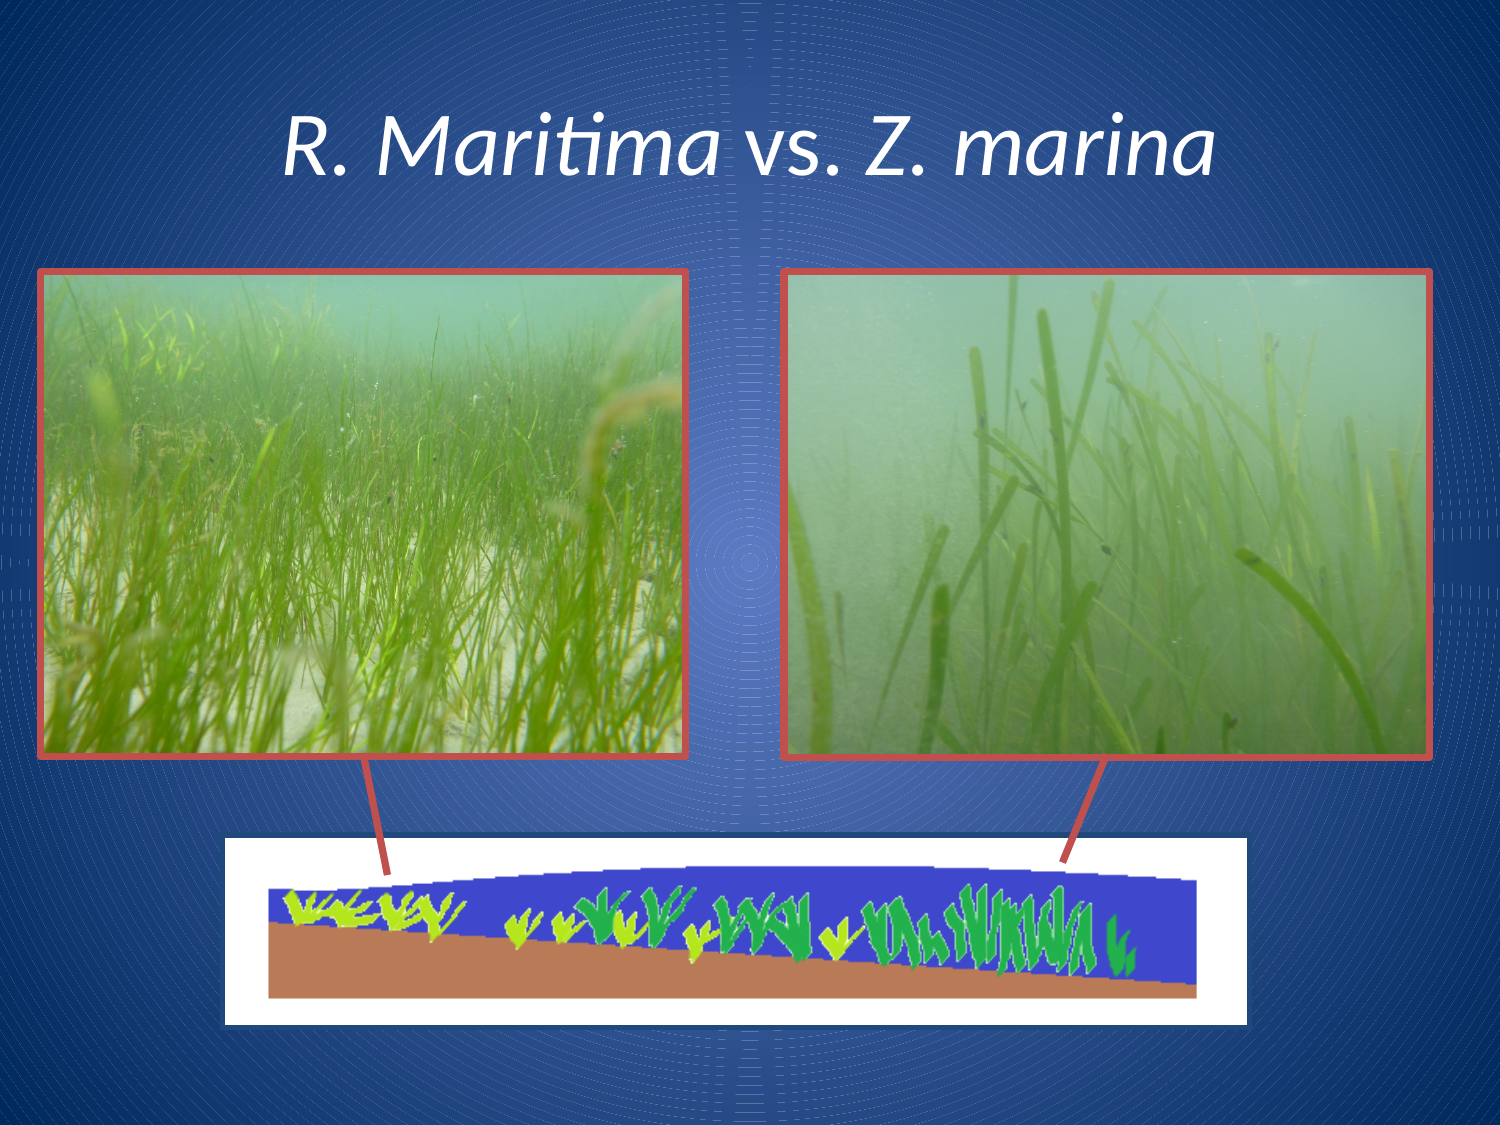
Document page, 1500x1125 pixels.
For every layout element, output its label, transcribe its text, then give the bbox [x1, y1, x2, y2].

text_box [1062, 753, 1107, 863]
picture [787, 274, 1427, 755]
picture [224, 837, 1248, 1026]
title R. Maritima vs. Z. marina [75, 45, 1425, 233]
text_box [362, 752, 388, 876]
picture [44, 274, 682, 754]
